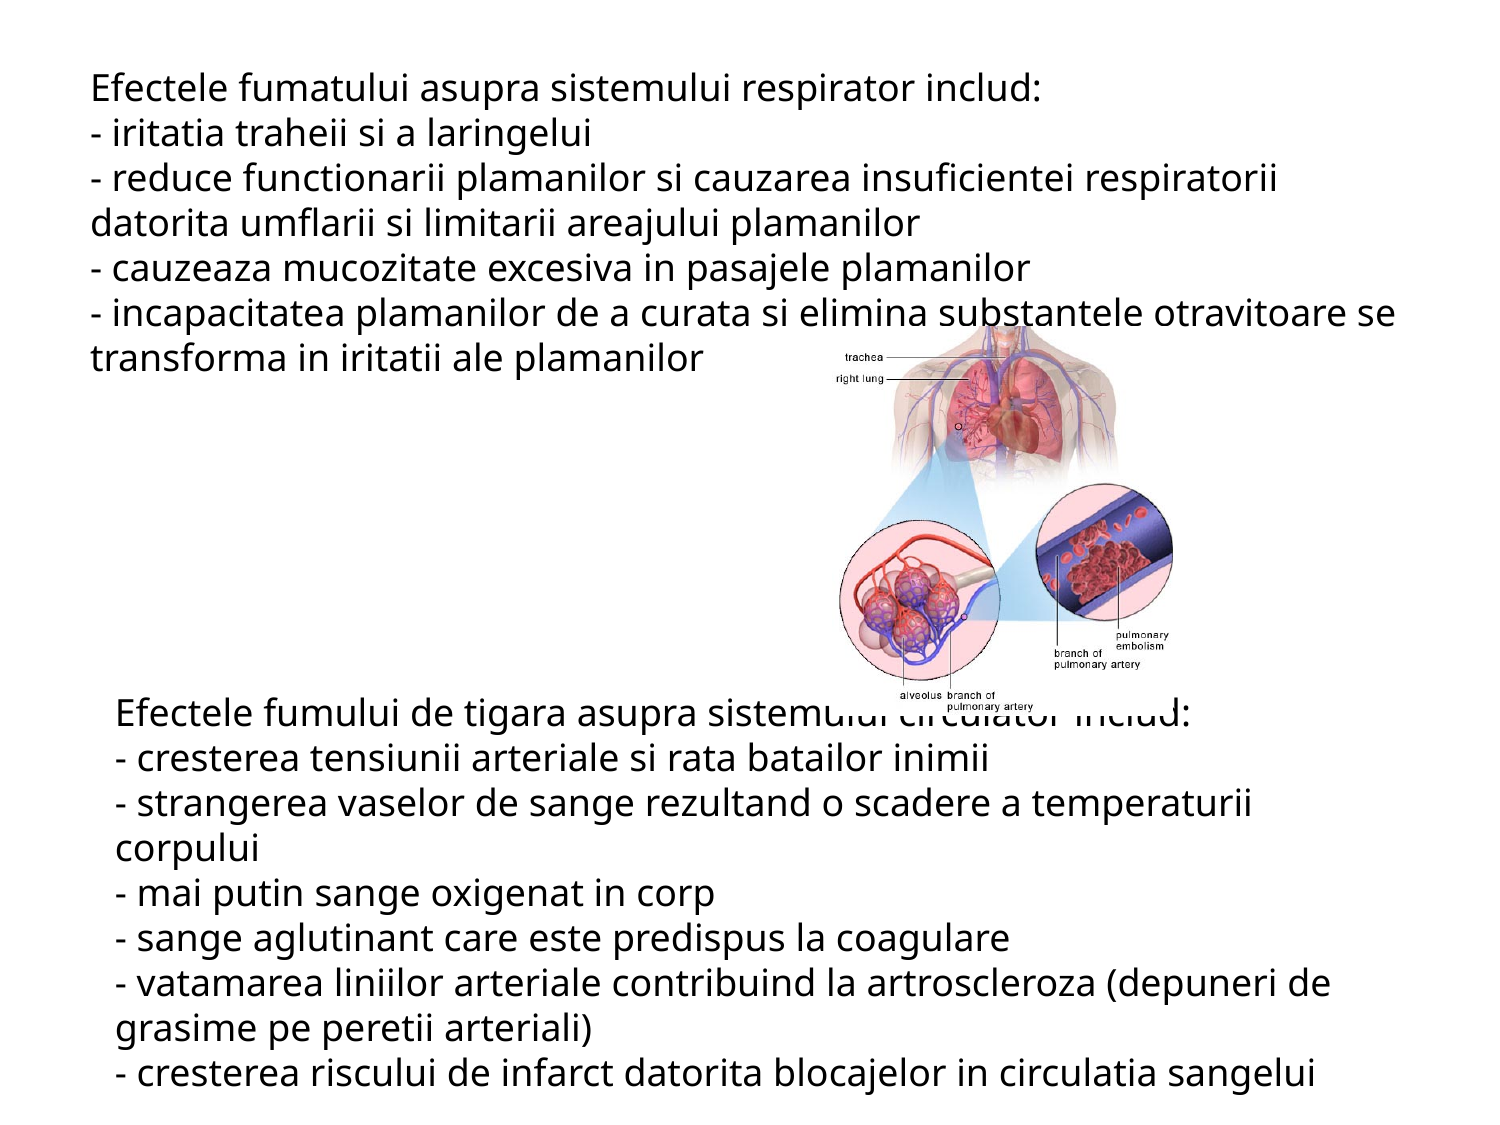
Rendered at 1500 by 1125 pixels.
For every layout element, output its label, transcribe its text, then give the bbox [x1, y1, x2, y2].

picture [832, 326, 1173, 717]
text_box Efectele fumului de tigara asupra sistemului circulator includ: - cresterea tensiunii arteriale si rata batailor inimii - strangerea vaselor de sange rezultand o scadere a temperaturii corpului - mai putin sange oxigenat in corp - sange aglutinant care este predispus la coagulare - vatamarea liniilor arteriale contribuind la artroscleroza (depuneri de grasime pe peretii arteriali) - cresterea riscului de infarct datorita blocajelor in circulatia sangelui [100, 682, 1424, 1102]
title Efectele fumatului asupra sistemului respirator includ: - iritatia traheii si a laringelui - reduce functionarii plamanilor si cauzarea insuficientei respiratorii datorita umflarii si limitarii areajului plamanilor - cauzeaza mucozitate excesiva in pasajele plamanilor - incapacitatea plamanilor de a curata si elimina substantele otravitoare se transforma in iritatii ale plamanilor [74, 44, 1426, 398]
